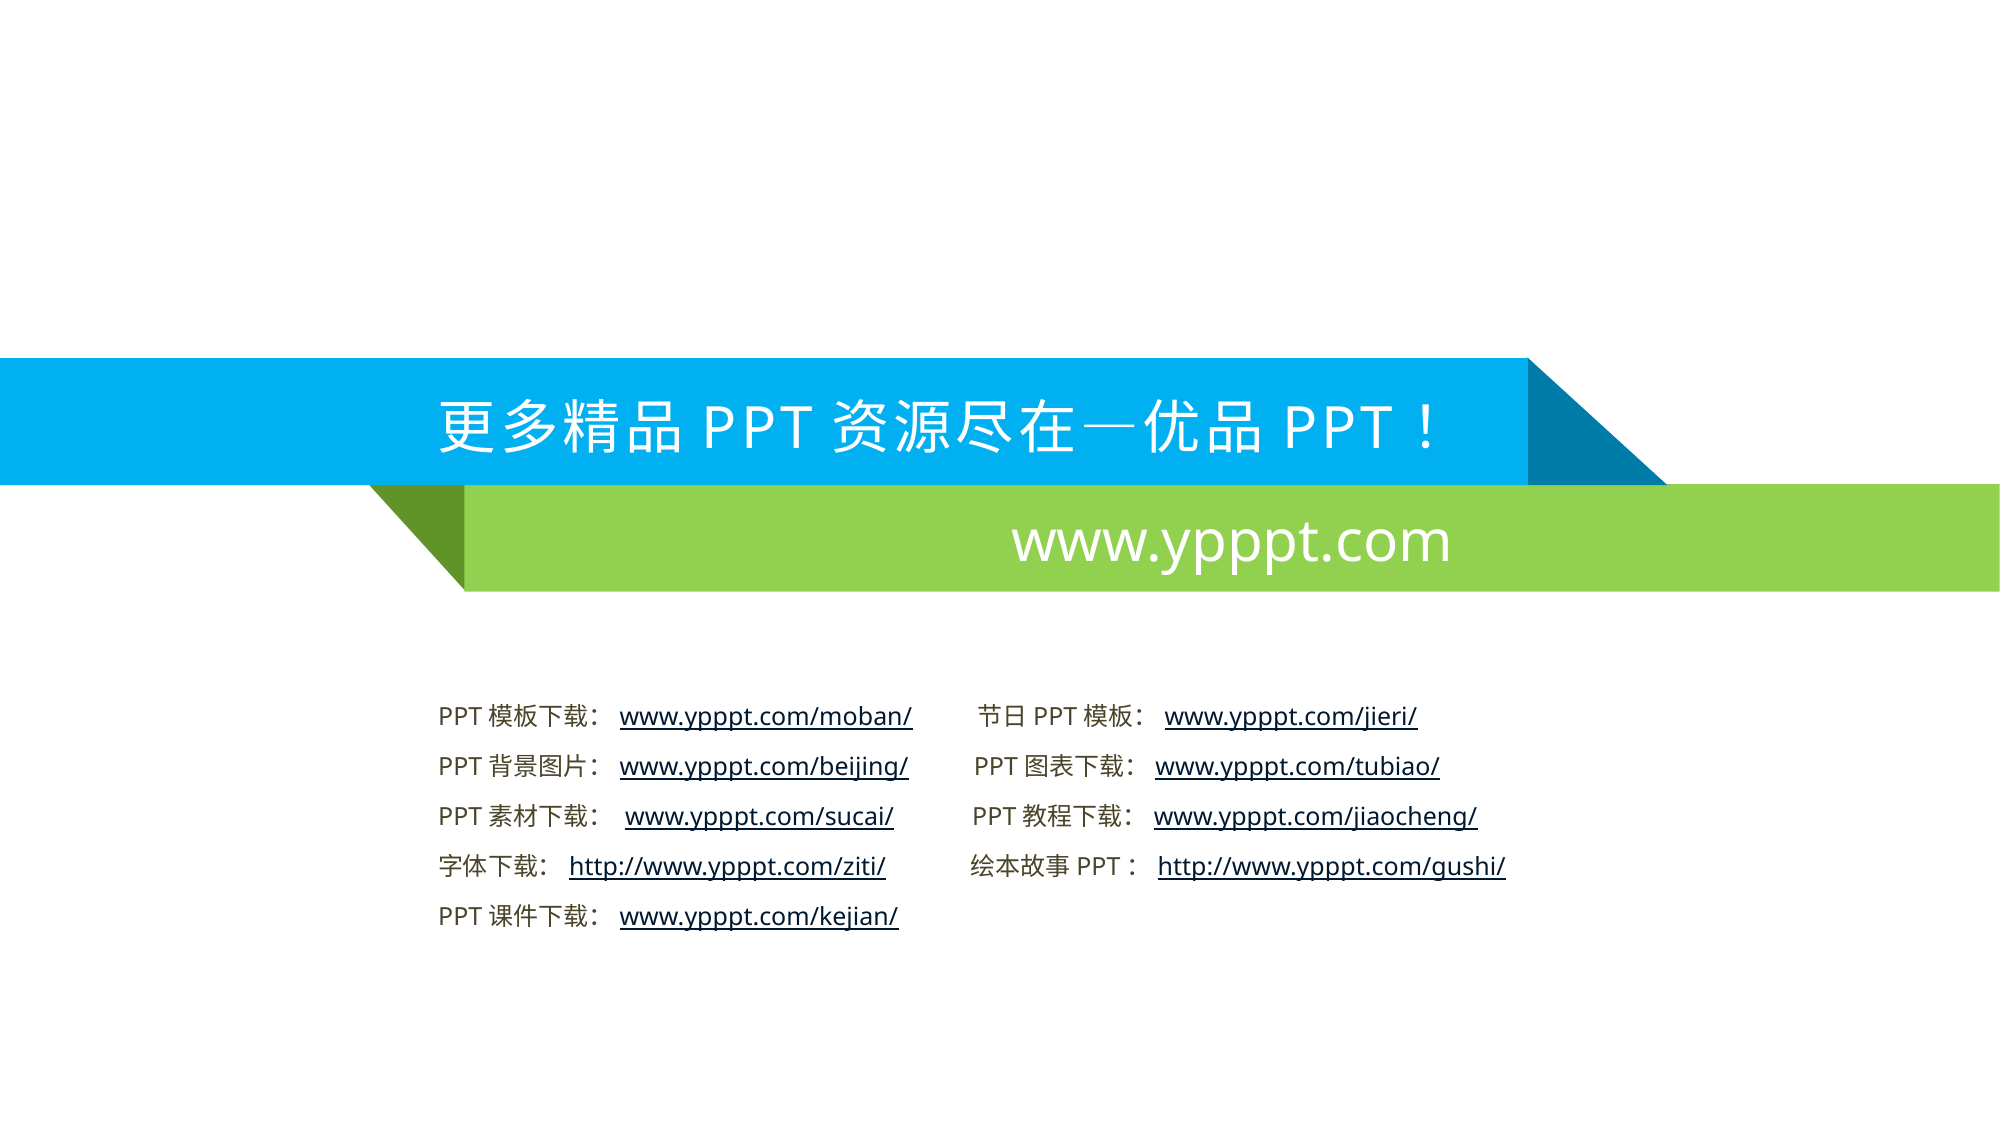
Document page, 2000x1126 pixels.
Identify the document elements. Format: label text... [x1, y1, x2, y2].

text_box 更多精品PPT资源尽在—优品PPT！ [0, 357, 1526, 486]
text_box [368, 486, 463, 590]
text_box [1526, 355, 1671, 487]
text_box www.ypppt.com [463, 483, 2000, 593]
text_box PPT模板下载：www.ypppt.com/moban/ 节日PPT模板：www.ypppt.com/jieri/ PPT背景图片：www.ypppt.com/beijing/ PPT图表下载：www.ypppt.com/tubiao/ PPT素材下载： www.ypppt.com/sucai/ PPT教程下载：www.ypppt.com/jiaocheng/ 字体下载：http://www.ypppt.com/ziti/ 绘本故事PPT：http://www.ypppt.com/gushi/ PPT课件下载：www.ypppt.com/kejian/ [423, 643, 1557, 977]
